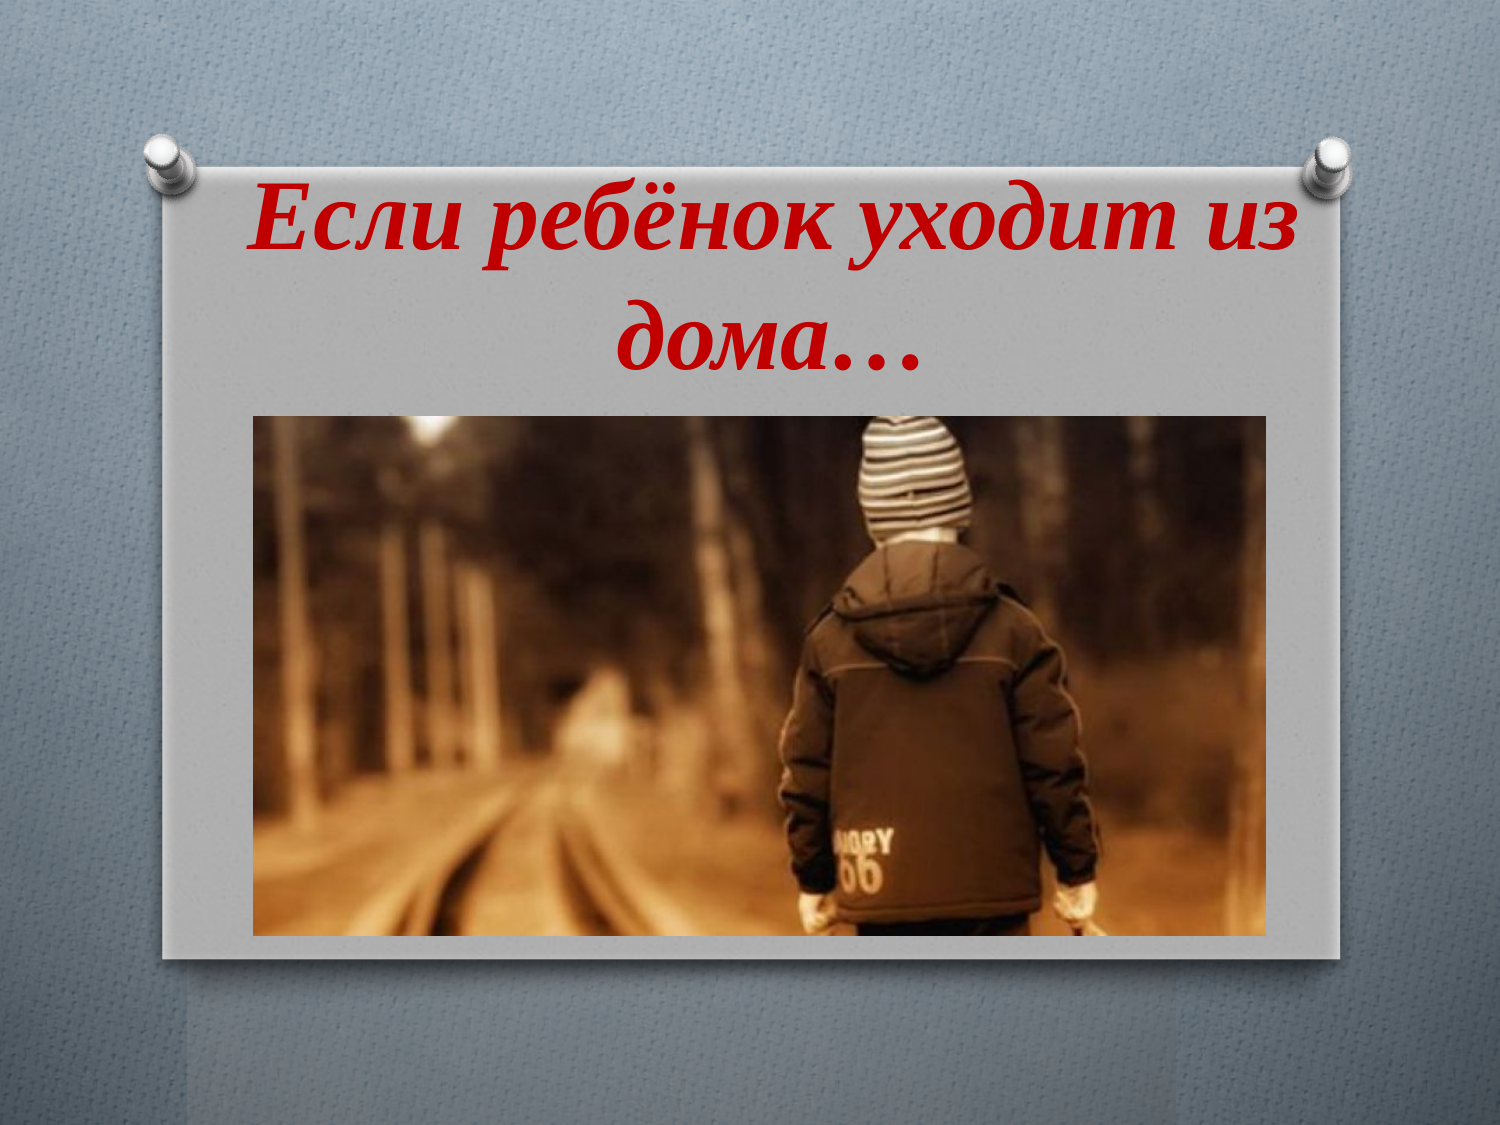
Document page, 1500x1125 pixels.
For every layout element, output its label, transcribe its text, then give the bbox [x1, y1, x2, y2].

title Если ребёнок уходит из дома… [112, 66, 1436, 398]
picture [253, 416, 1266, 936]
